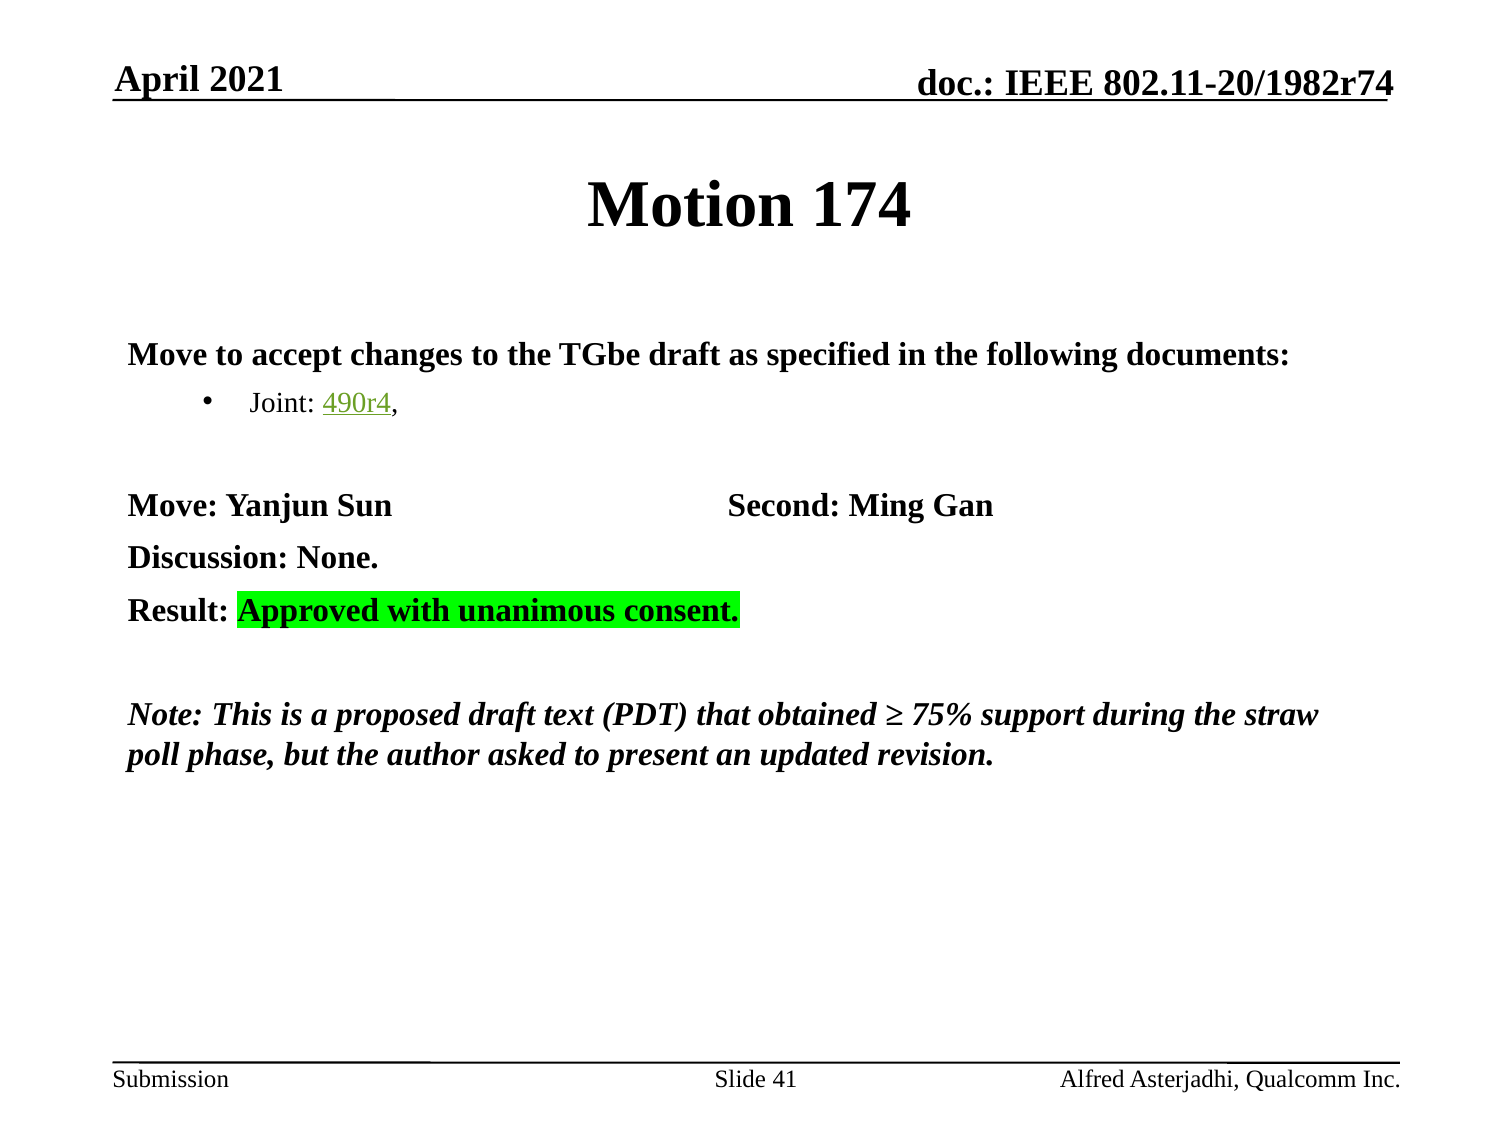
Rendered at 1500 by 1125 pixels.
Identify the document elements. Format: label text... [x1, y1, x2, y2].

title Motion 174 [112, 112, 1388, 288]
slide_number Slide 41 [712, 1061, 800, 1123]
footer Alfred Asterjadhi, Qualcomm Inc. [878, 1061, 1402, 1093]
list Move to accept changes to the TGbe draft as specified in the following documents: Joint: 490r4, Move: Yanjun Sun Second: Ming Gan Discussion: None. Result: Approved with unanimous consent. Note: This is a proposed draft text (PDT) that obtained ≥ 75% support during the straw poll phase, but the author asked to present an updated revision. [112, 324, 1388, 1000]
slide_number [114, 54, 423, 100]
